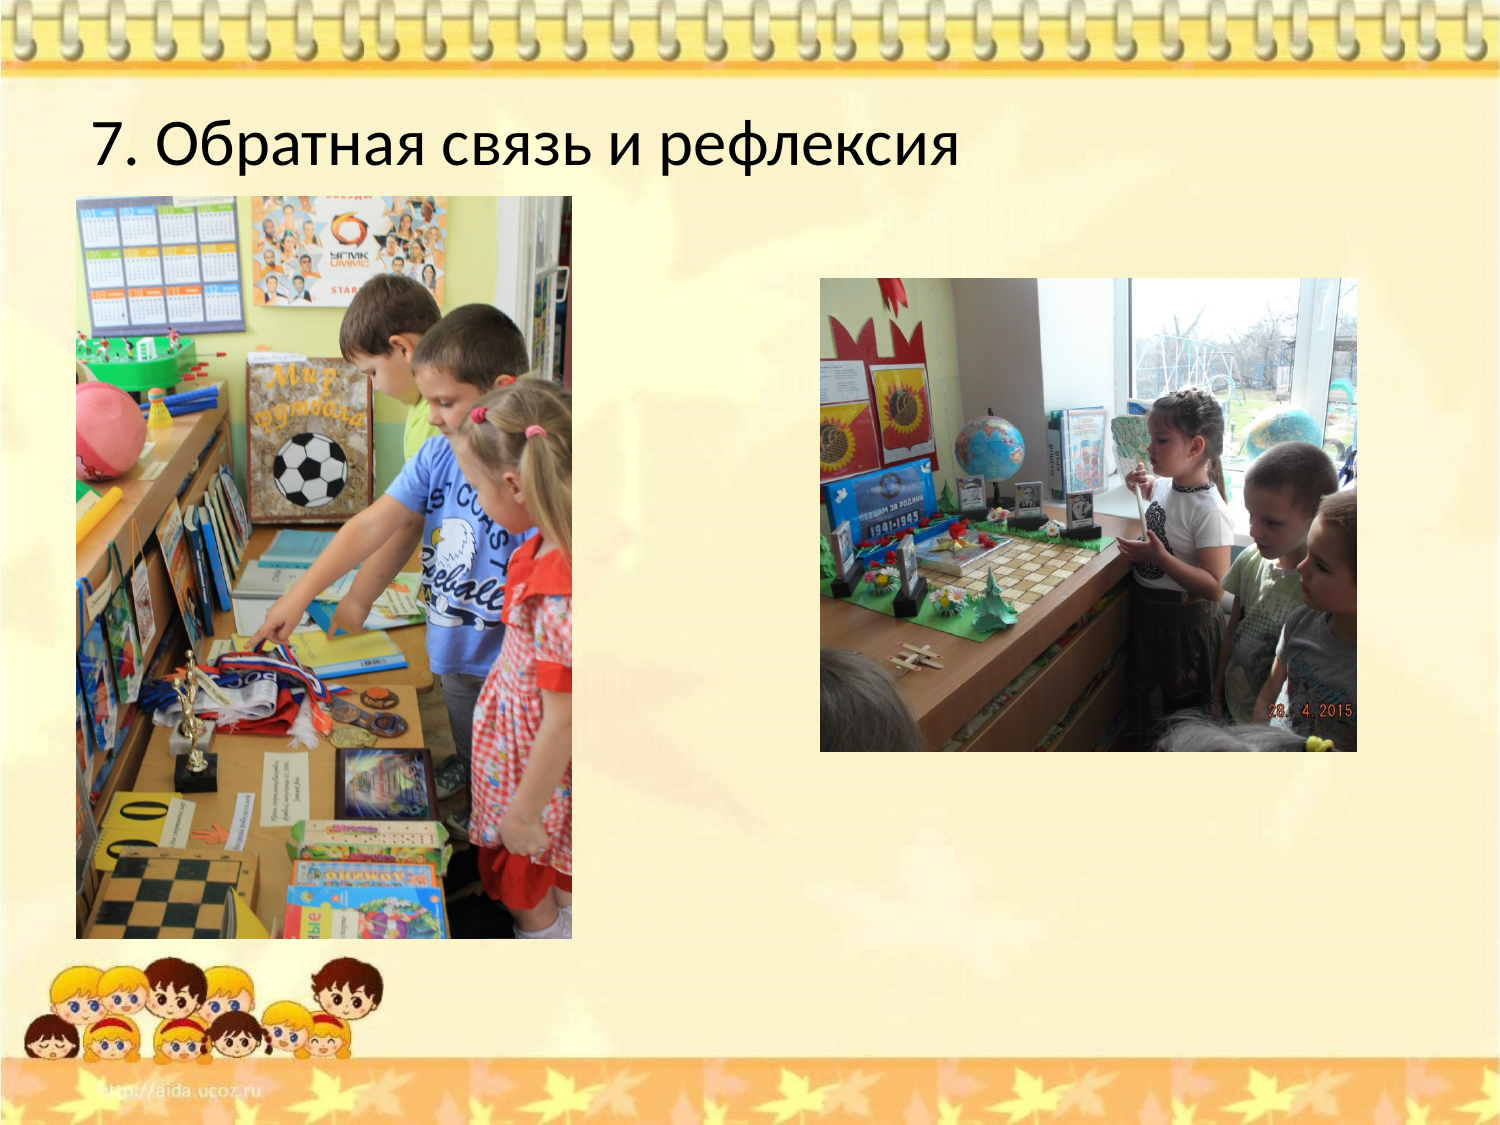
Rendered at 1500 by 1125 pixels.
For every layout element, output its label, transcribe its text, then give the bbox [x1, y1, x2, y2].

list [76, 195, 572, 939]
picture [0, 0, 1500, 1125]
title 7. Обратная связь и рефлексия [75, 45, 1425, 233]
